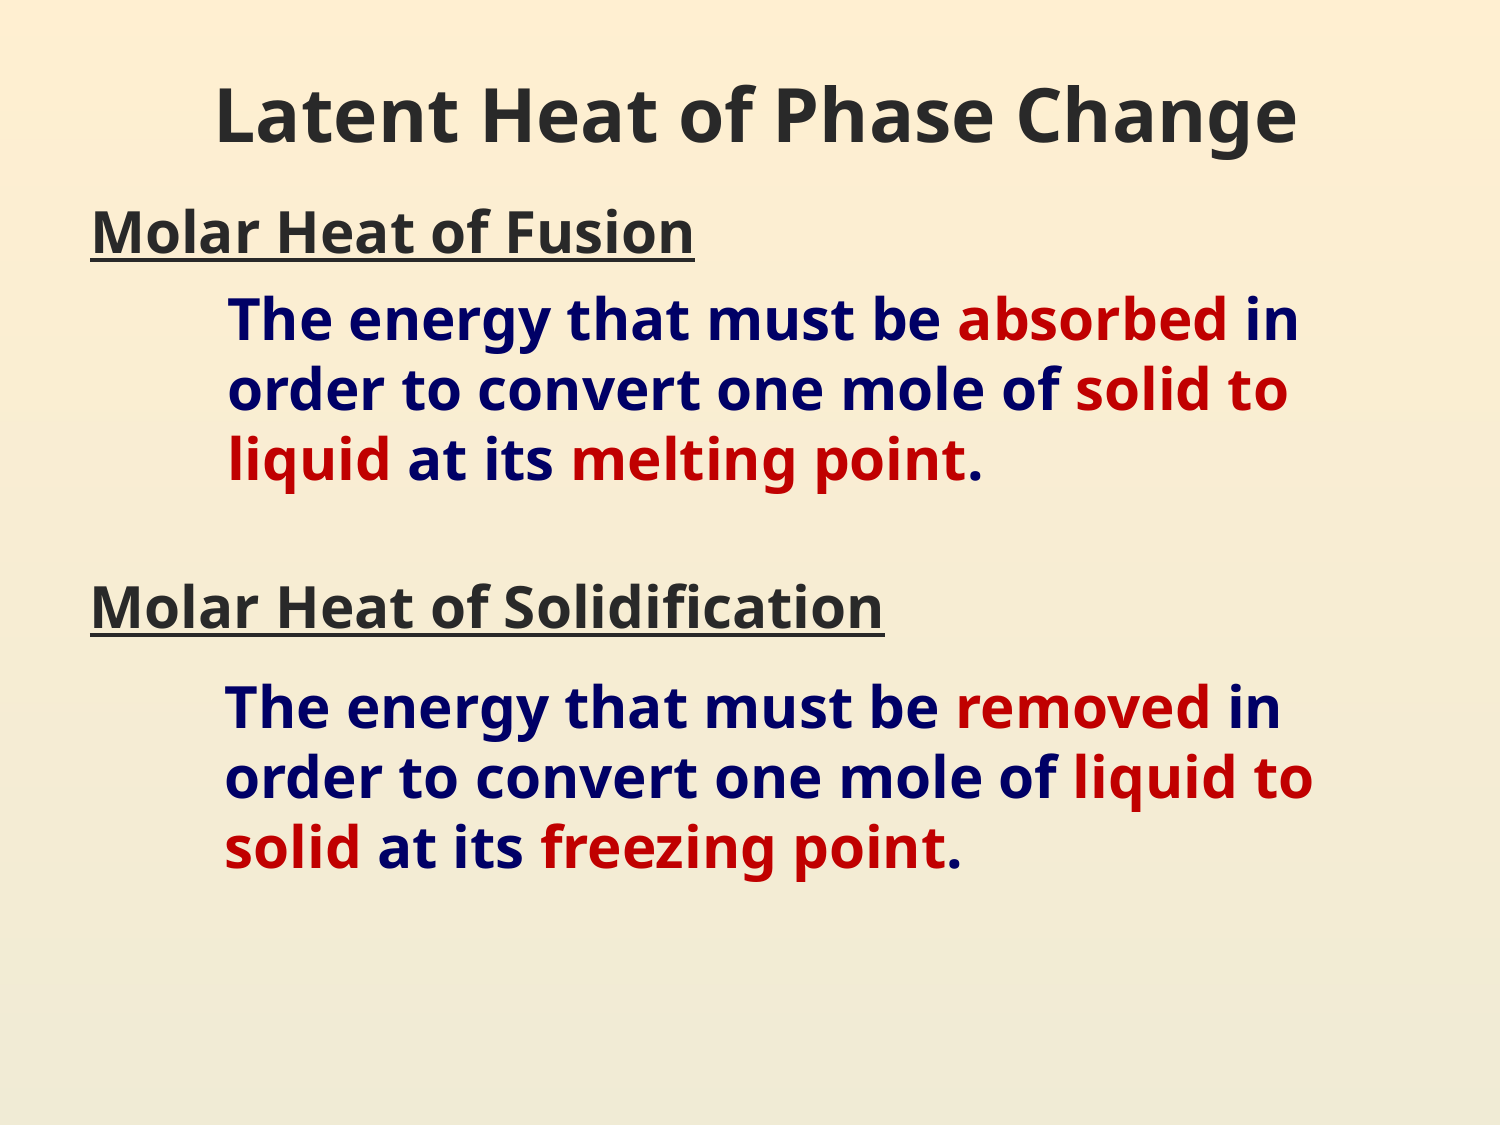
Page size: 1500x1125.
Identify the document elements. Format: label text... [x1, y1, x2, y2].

text_box Molar Heat of Solidification [74, 562, 975, 638]
text_box The energy that must be removed in order to convert one mole of liquid to solid at its freezing point. [209, 662, 1350, 888]
title Latent Heat of Phase Change [112, 37, 1401, 188]
text_box The energy that must be absorbed in order to convert one mole of solid to liquid at its melting point. [212, 275, 1353, 500]
list Molar Heat of Fusion [74, 187, 851, 263]
